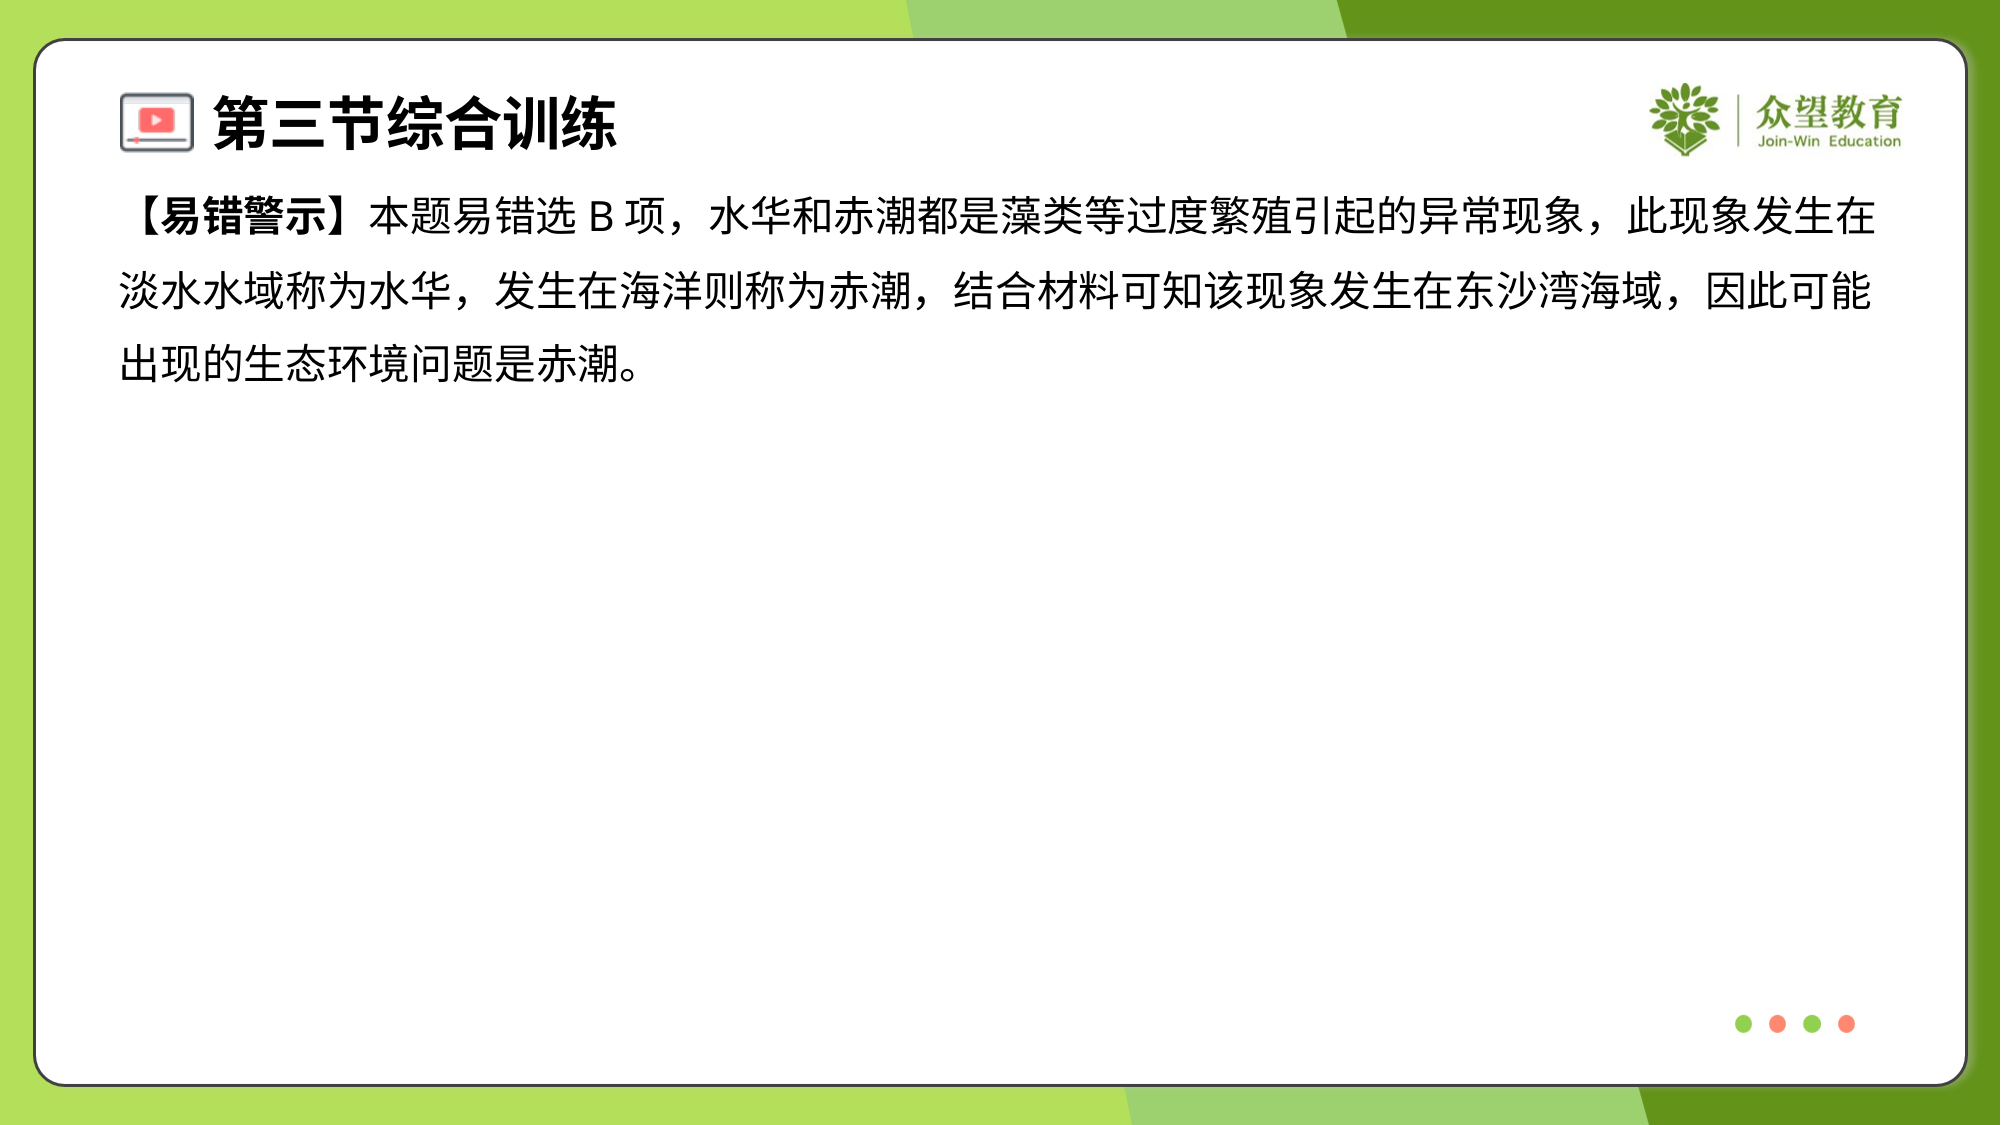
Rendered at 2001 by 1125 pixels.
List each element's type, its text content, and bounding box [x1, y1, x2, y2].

picture [0, 0, 2000, 1125]
text_box 【易错警示】本题易错选B项，水华和赤潮都是藻类等过度繁殖引起的异常现象，此现象发生在 淡水水域称为水华，发生在海洋则称为赤潮，结合材料可知该现象发生在东沙湾海域，因此可能 出现的生态环境问题是赤潮。 [118, 164, 1883, 381]
